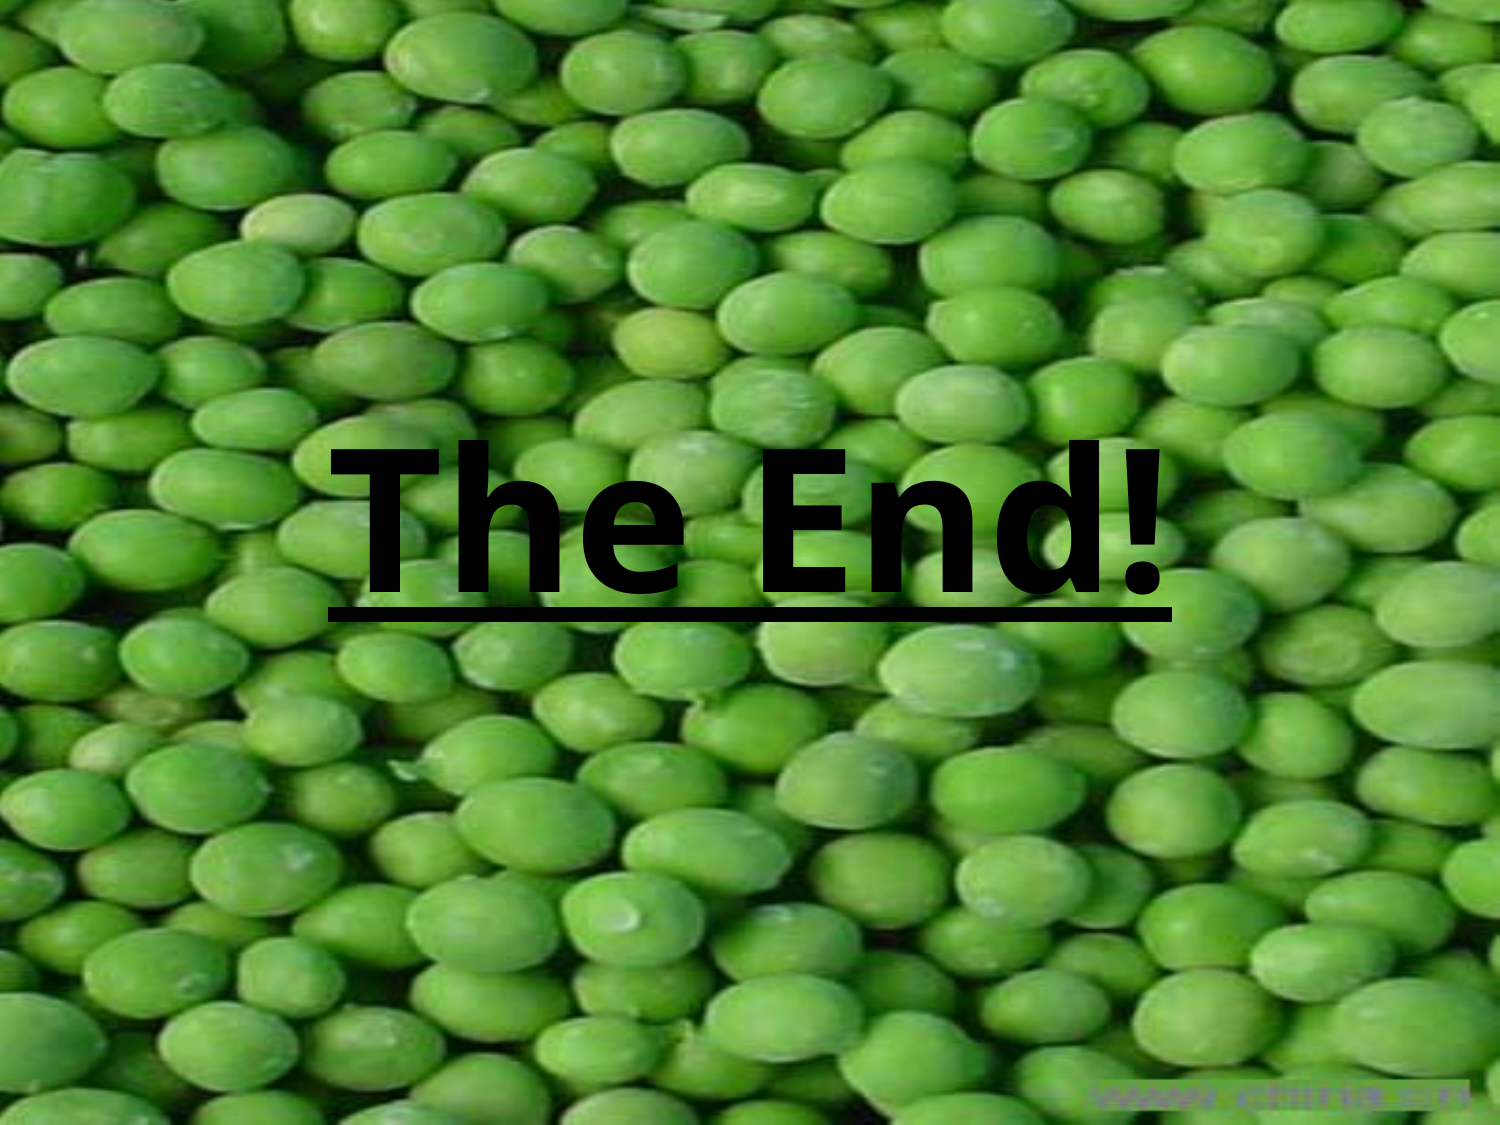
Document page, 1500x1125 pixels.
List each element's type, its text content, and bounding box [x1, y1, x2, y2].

picture [0, 0, 1500, 1125]
title The End! [75, 224, 1425, 800]
